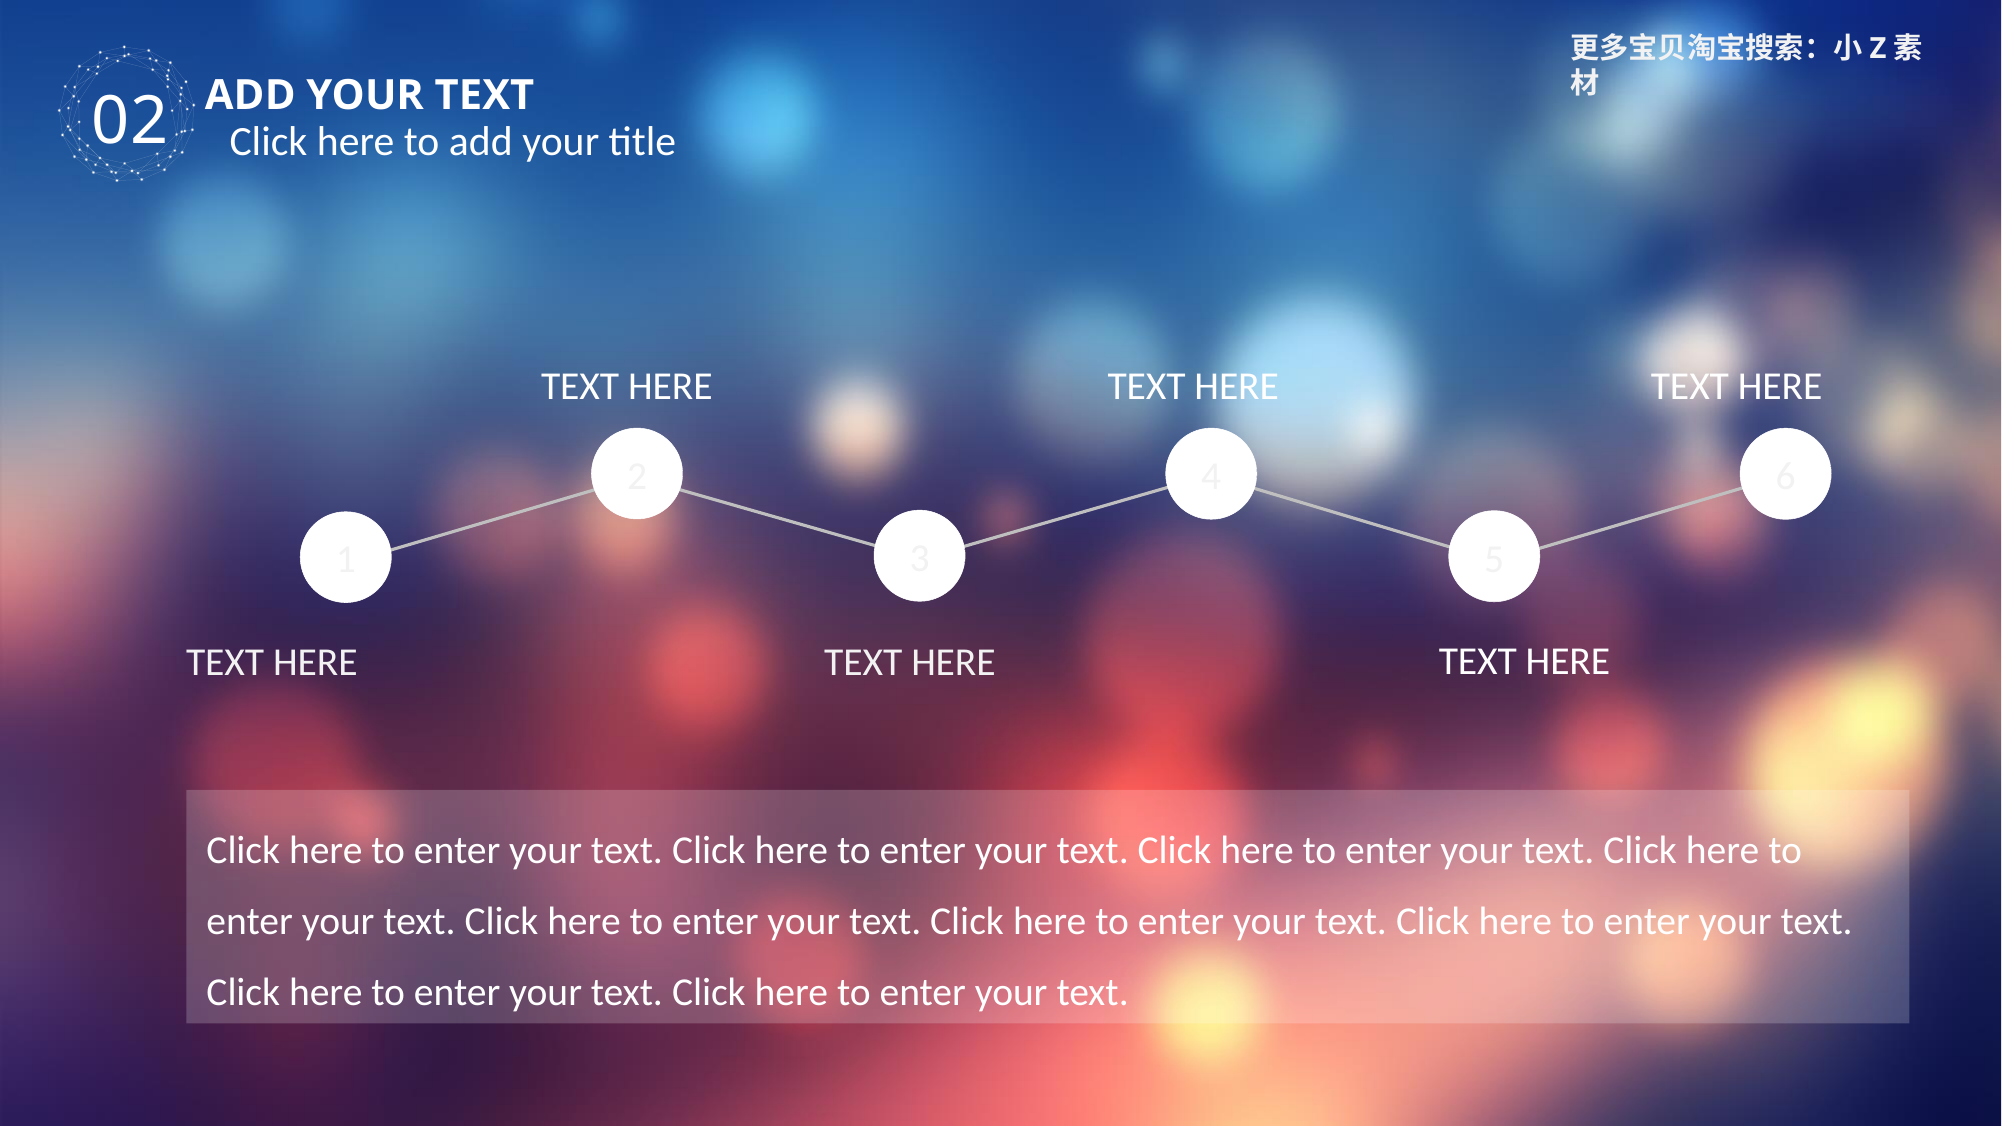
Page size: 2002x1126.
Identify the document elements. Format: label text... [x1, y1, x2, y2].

text_box TEXT HERE [804, 611, 1371, 694]
text_box TEXT HERE [1087, 326, 1441, 418]
picture [0, 0, 2002, 1126]
text_box TEXT HERE [1418, 601, 1986, 693]
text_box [299, 427, 1832, 603]
text_box TEXT HERE [521, 326, 874, 418]
text_box TEXT HERE [1630, 326, 1984, 418]
text_box Click here to add your title [214, 106, 692, 172]
slide_number [1413, 1042, 1864, 1103]
text_box Click here to enter your text. Click here to enter your text. Click here to enter your text. Click here to enter your text. Click here to enter your text. Click here to enter your text. Click here to enter your text. Click here to enter your text. Click here to enter your text. [186, 789, 1910, 1024]
text_box ADD YOUR TEXT [199, 59, 550, 125]
text_box 更多宝贝淘宝搜索：小Z素材 [1550, 19, 1971, 110]
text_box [59, 45, 196, 182]
text_box TEXT HERE [166, 602, 521, 694]
